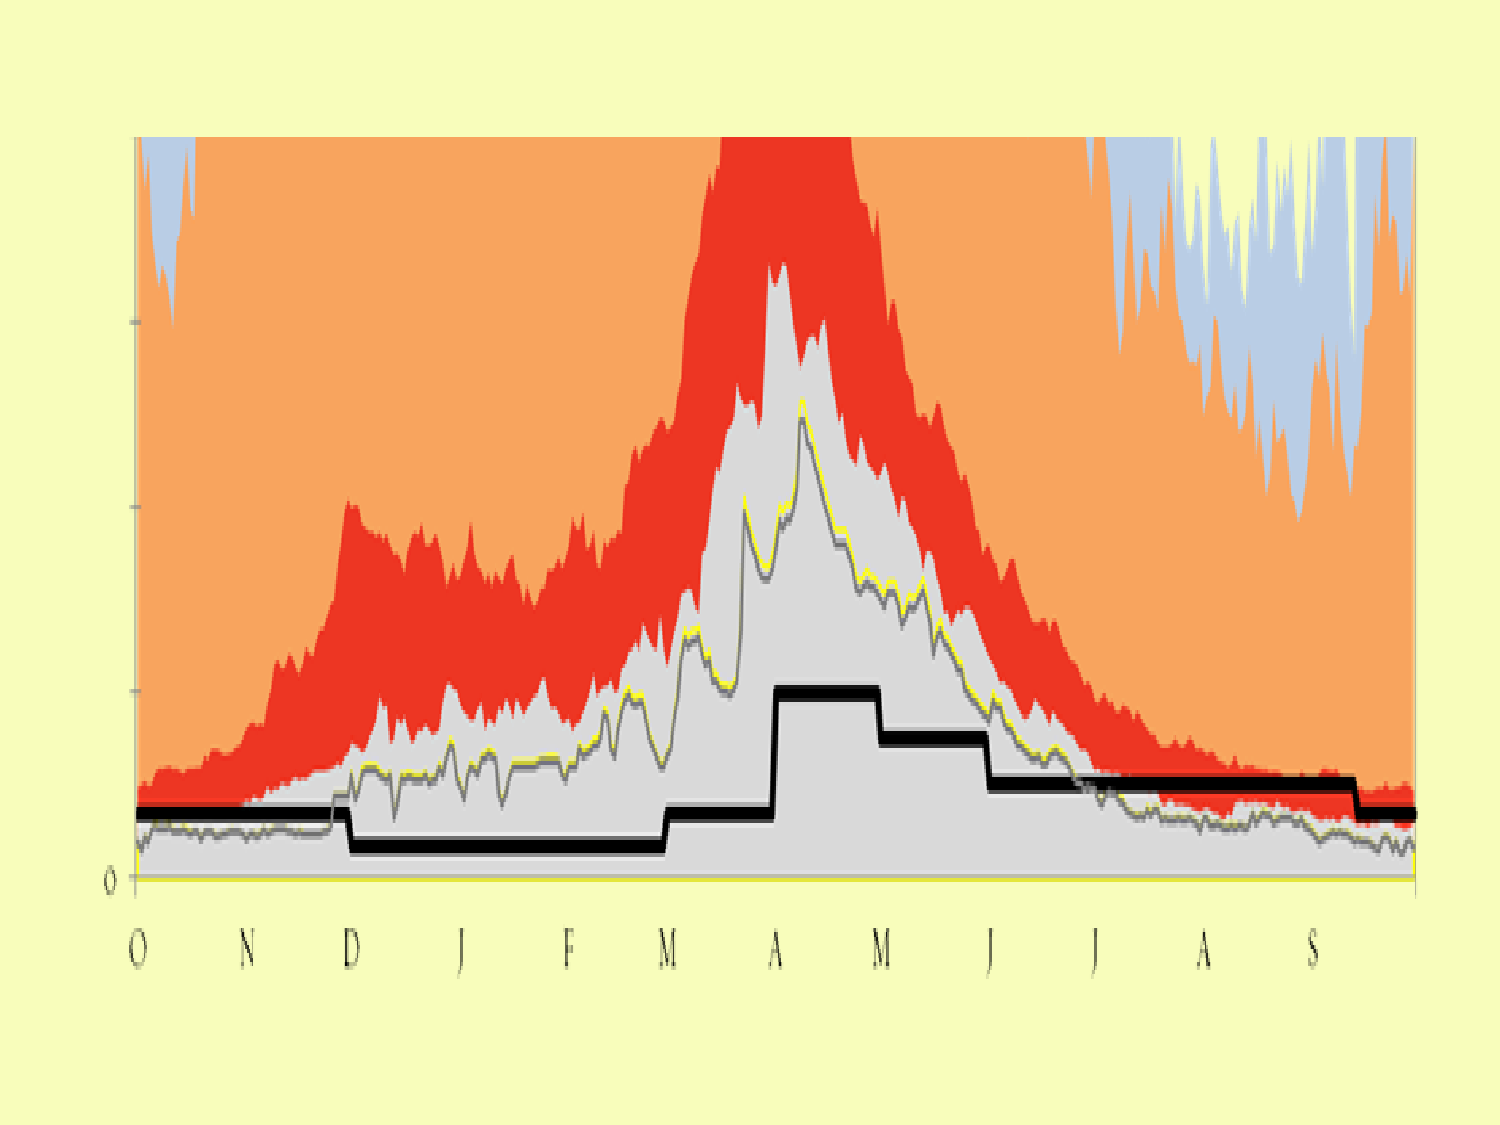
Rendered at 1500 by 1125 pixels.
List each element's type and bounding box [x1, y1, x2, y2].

picture [0, 137, 1451, 1088]
